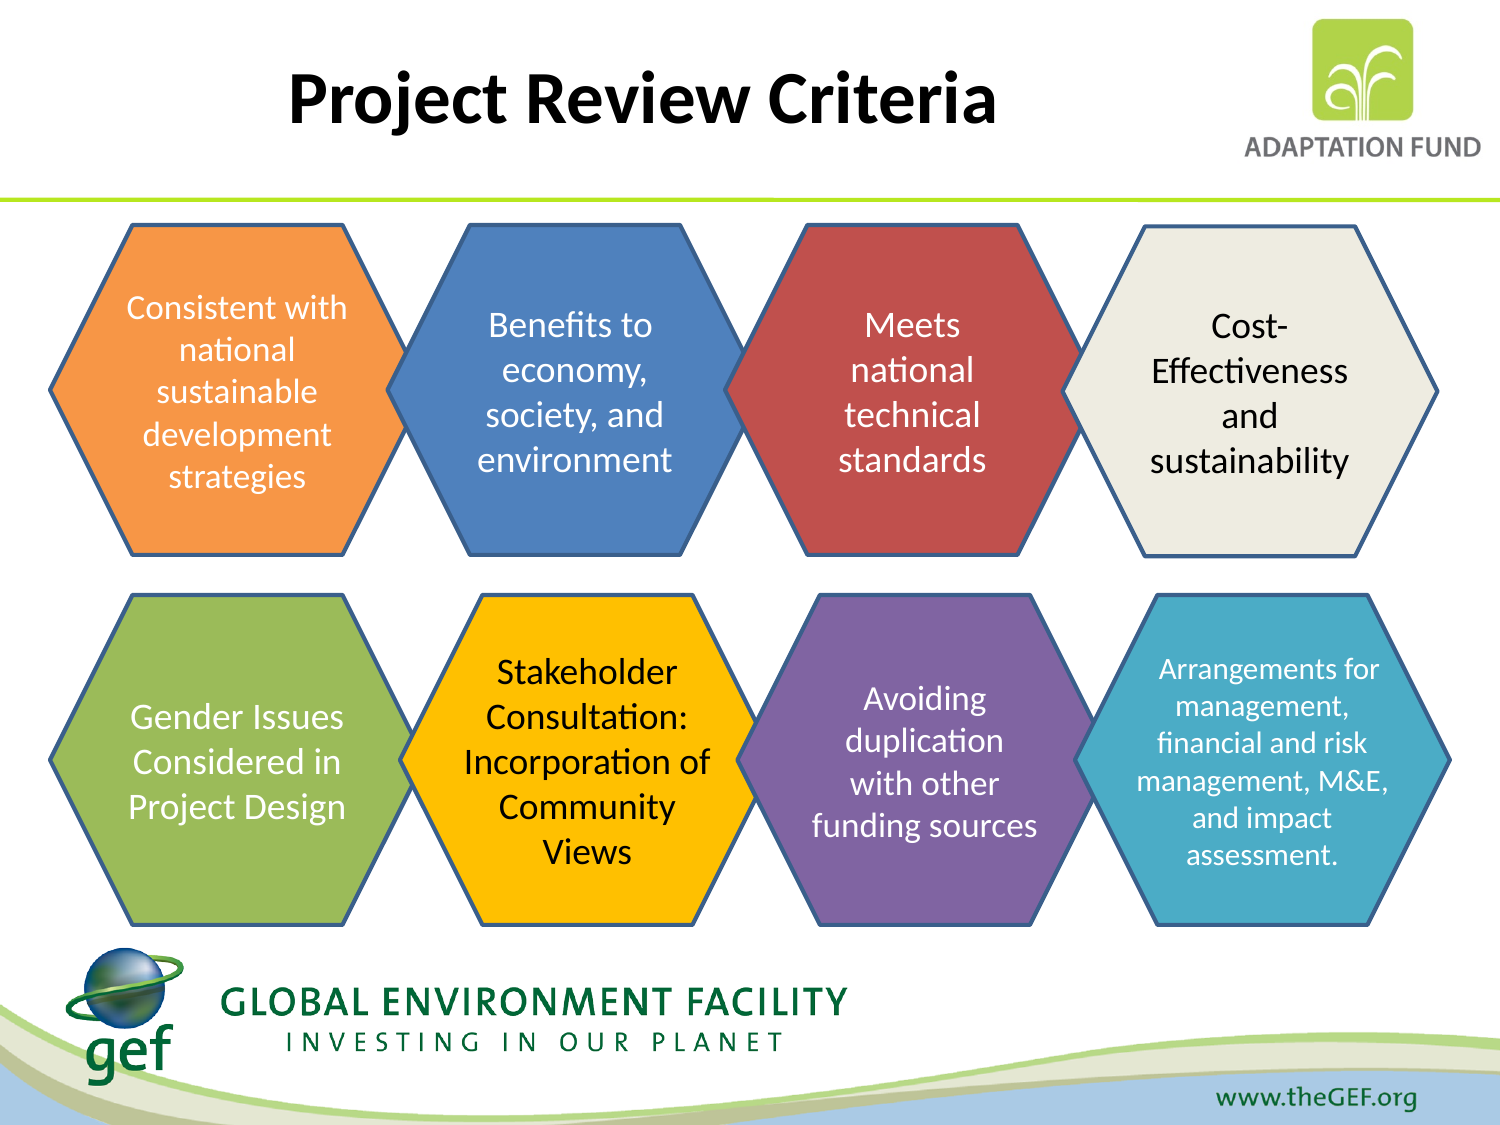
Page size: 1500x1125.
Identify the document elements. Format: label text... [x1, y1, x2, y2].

text_box Avoiding duplication with other funding sources [735, 592, 1094, 927]
text_box Gender Issues Considered in Project Design [48, 592, 412, 927]
text_box Benefits to economy, society, and environment [385, 222, 744, 557]
picture [0, 920, 1500, 1125]
text_box Arrangements for management, financial and risk management, M&E, and impact assessment. [1073, 592, 1452, 927]
picture [1237, 0, 1500, 173]
text_box Stakeholder Consultation: Incorporation of Community Views [398, 592, 756, 927]
title Project Review Criteria [0, 0, 1288, 188]
text_box Cost-Effectiveness and sustainability [1060, 224, 1440, 559]
text_box Consistent with national sustainable development strategies [48, 222, 406, 557]
text_box Meets national technical standards [723, 222, 1081, 557]
